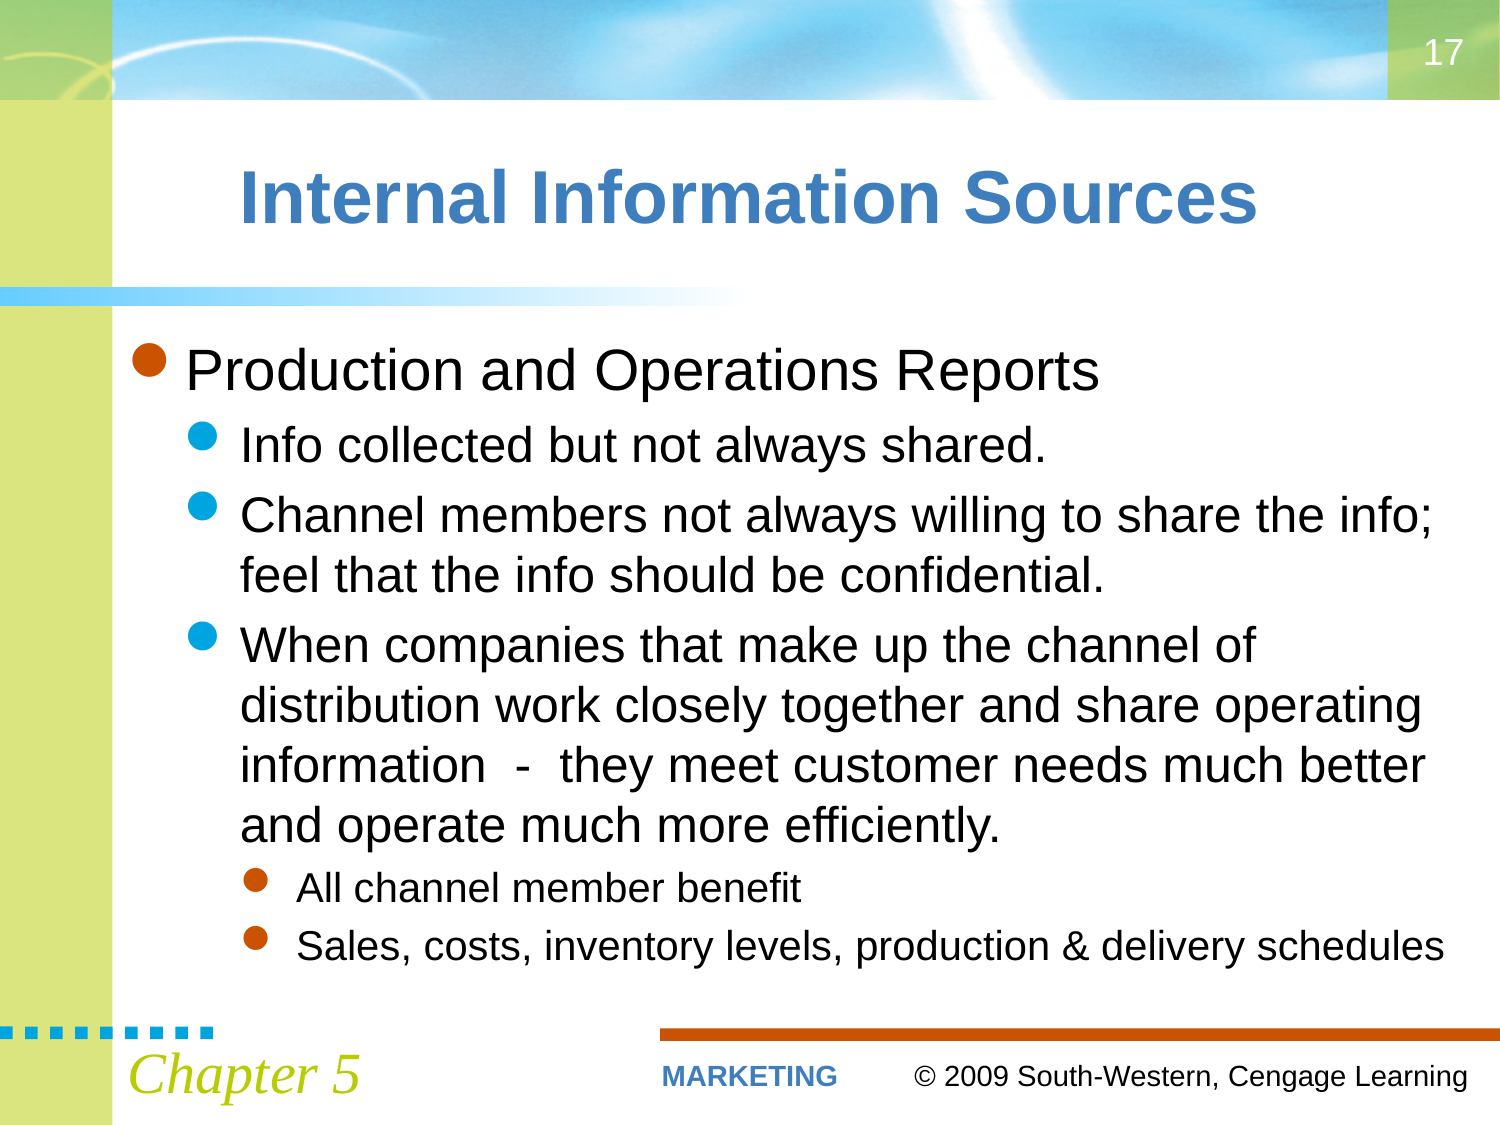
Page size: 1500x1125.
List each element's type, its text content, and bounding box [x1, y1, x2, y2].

footer Chapter 5 [112, 1012, 638, 1113]
title Internal Information Sources [112, 99, 1388, 288]
slide_number 17 [1387, 0, 1500, 101]
list Production and Operations Reports Info collected but not always shared. Channel members not always willing to share the info; feel that the info should be confidential. When companies that make up the channel of distribution work closely together and share operating information - they meet customer needs much better and operate much more efficiently. All channel member benefit Sales, costs, inventory levels, production & delivery schedules [112, 324, 1476, 1001]
